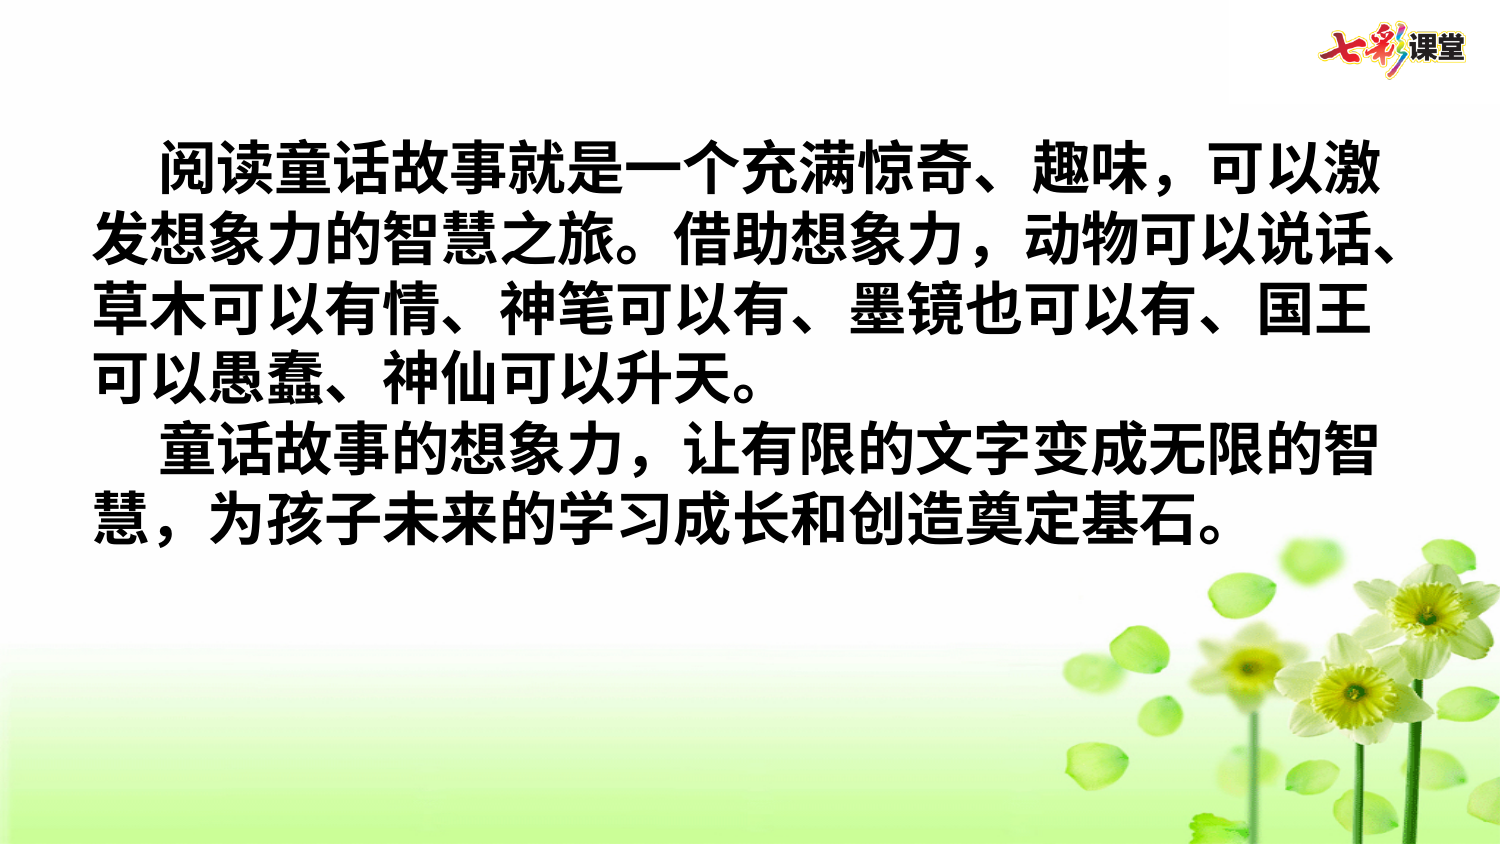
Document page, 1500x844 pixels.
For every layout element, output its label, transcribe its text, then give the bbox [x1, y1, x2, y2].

picture [0, 0, 1500, 844]
text_box 阅读童话故事就是一个充满惊奇、趣味，可以激发想象力的智慧之旅。借助想象力，动物可以说话、草木可以有情、神笔可以有、墨镜也可以有、国王可以愚蠢、神仙可以升天。 童话故事的想象力，让有限的文字变成无限的智慧，为孩子未来的学习成长和创造奠定基石。 [76, 124, 1432, 559]
